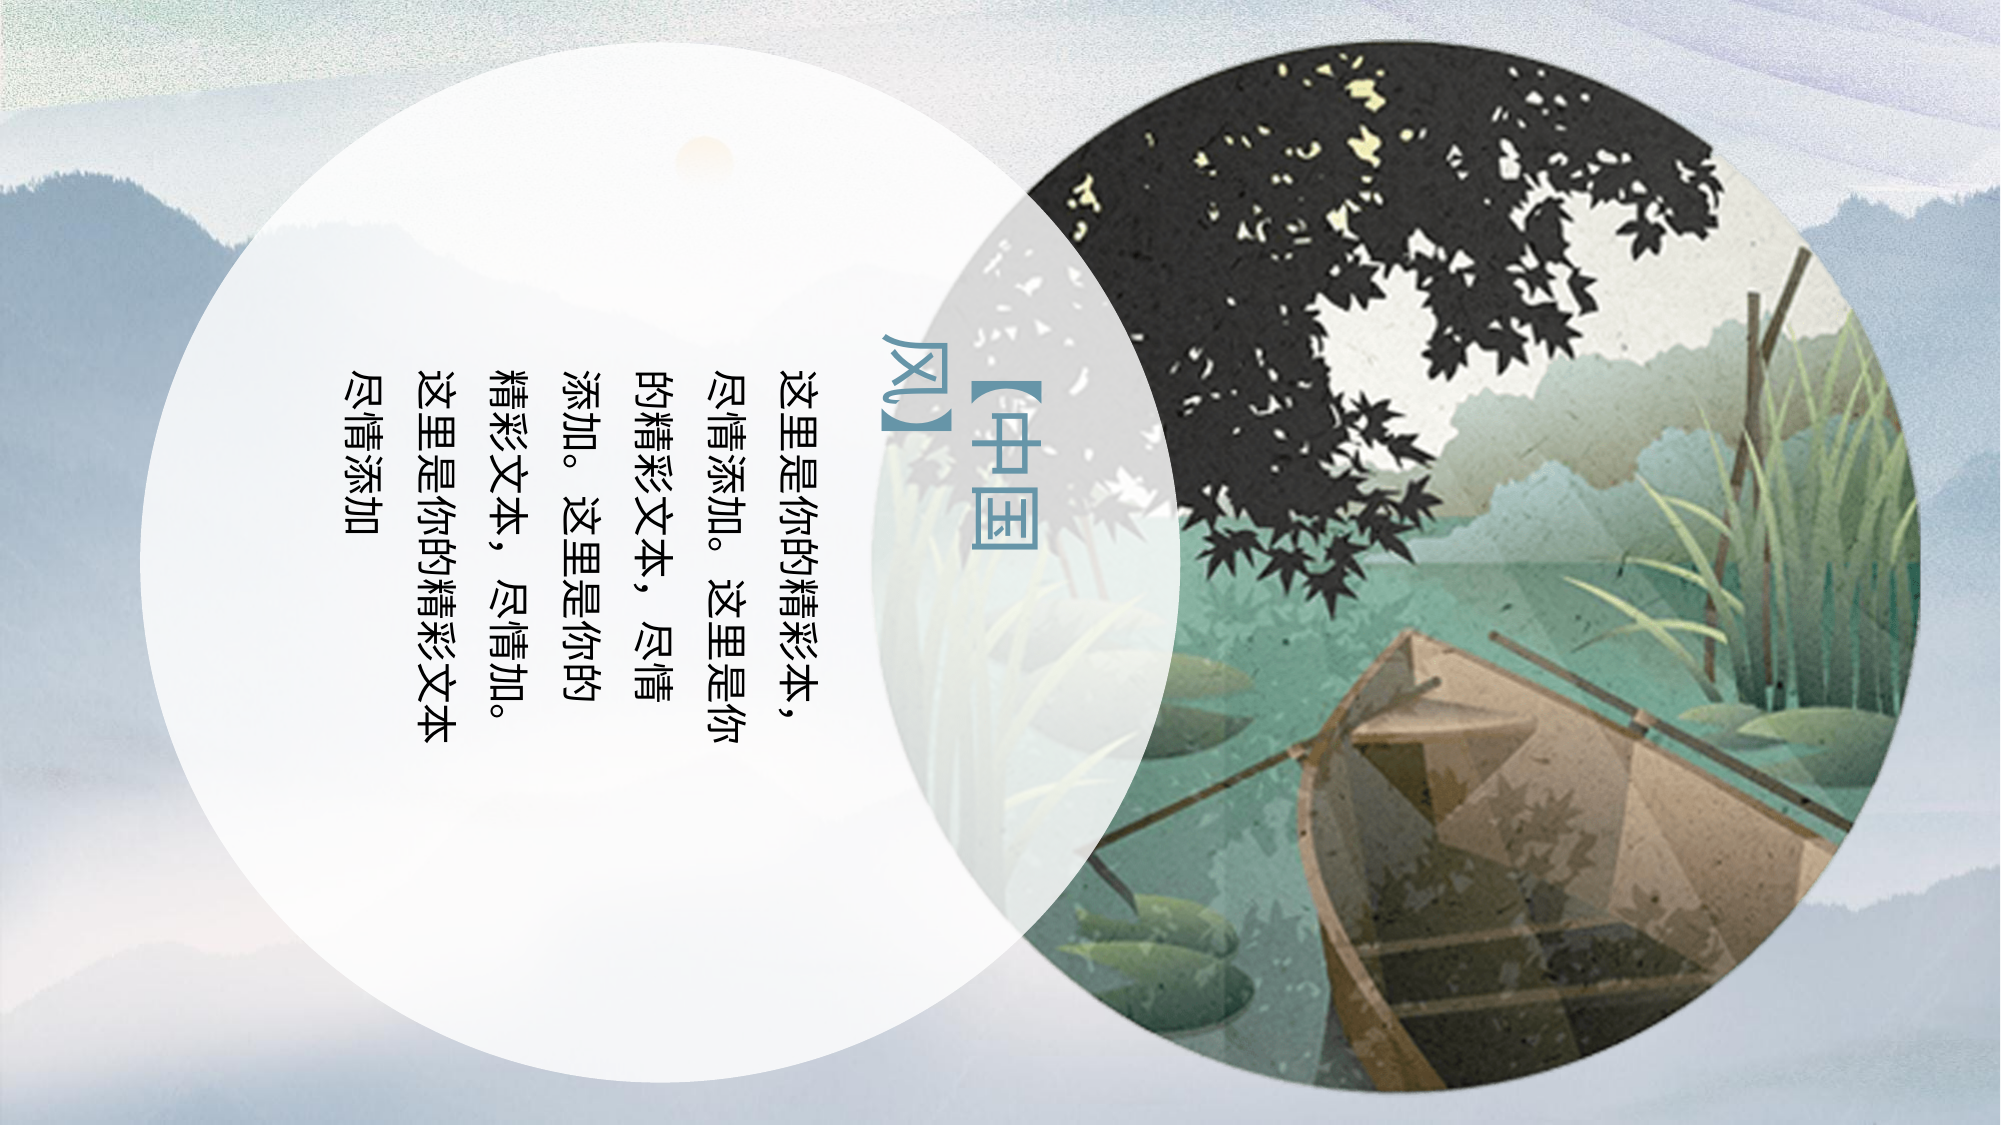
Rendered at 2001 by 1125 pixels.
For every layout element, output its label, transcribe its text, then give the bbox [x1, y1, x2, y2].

text_box 这里是你的精彩本， 尽情添加。这里是你 的精彩文本，尽情 添加。这里是你的 精彩文本，尽情加。 这里是你的精彩文本 尽情添加 [312, 355, 734, 770]
picture [0, 0, 2001, 1125]
text_box [139, 41, 734, 1084]
